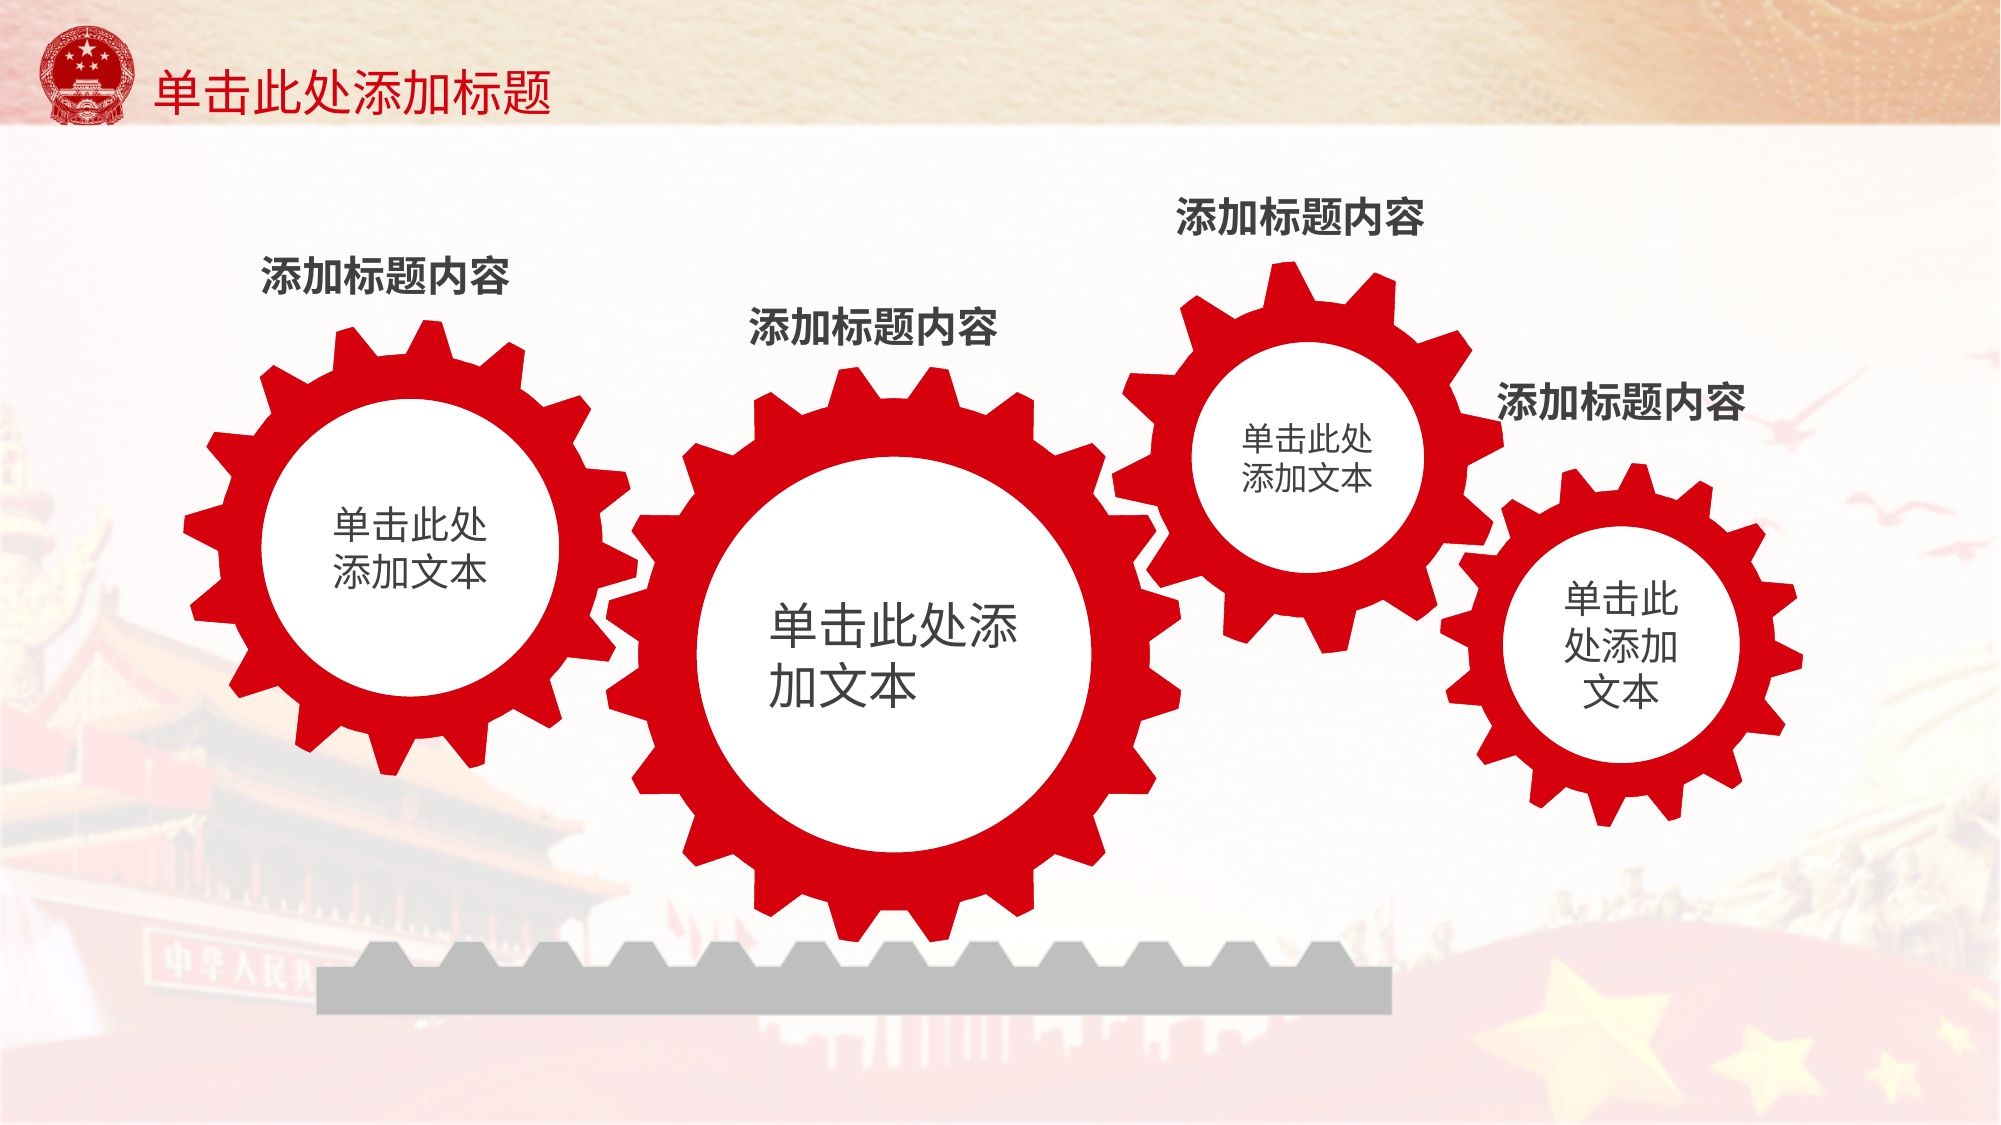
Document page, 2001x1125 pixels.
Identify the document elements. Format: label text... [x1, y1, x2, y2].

text_box 添加标题内容 [1112, 180, 1490, 251]
text_box 添加标题内容 [684, 291, 1063, 362]
picture [0, 0, 2001, 1125]
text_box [606, 367, 1181, 942]
text_box 添加标题内容 [1504, 365, 1787, 436]
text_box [183, 320, 638, 776]
text_box 单击此处添加标题 [160, 36, 1863, 155]
text_box [315, 941, 1393, 1016]
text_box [1440, 463, 1803, 827]
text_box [1112, 261, 1504, 654]
text_box 添加标题内容 [196, 239, 575, 310]
